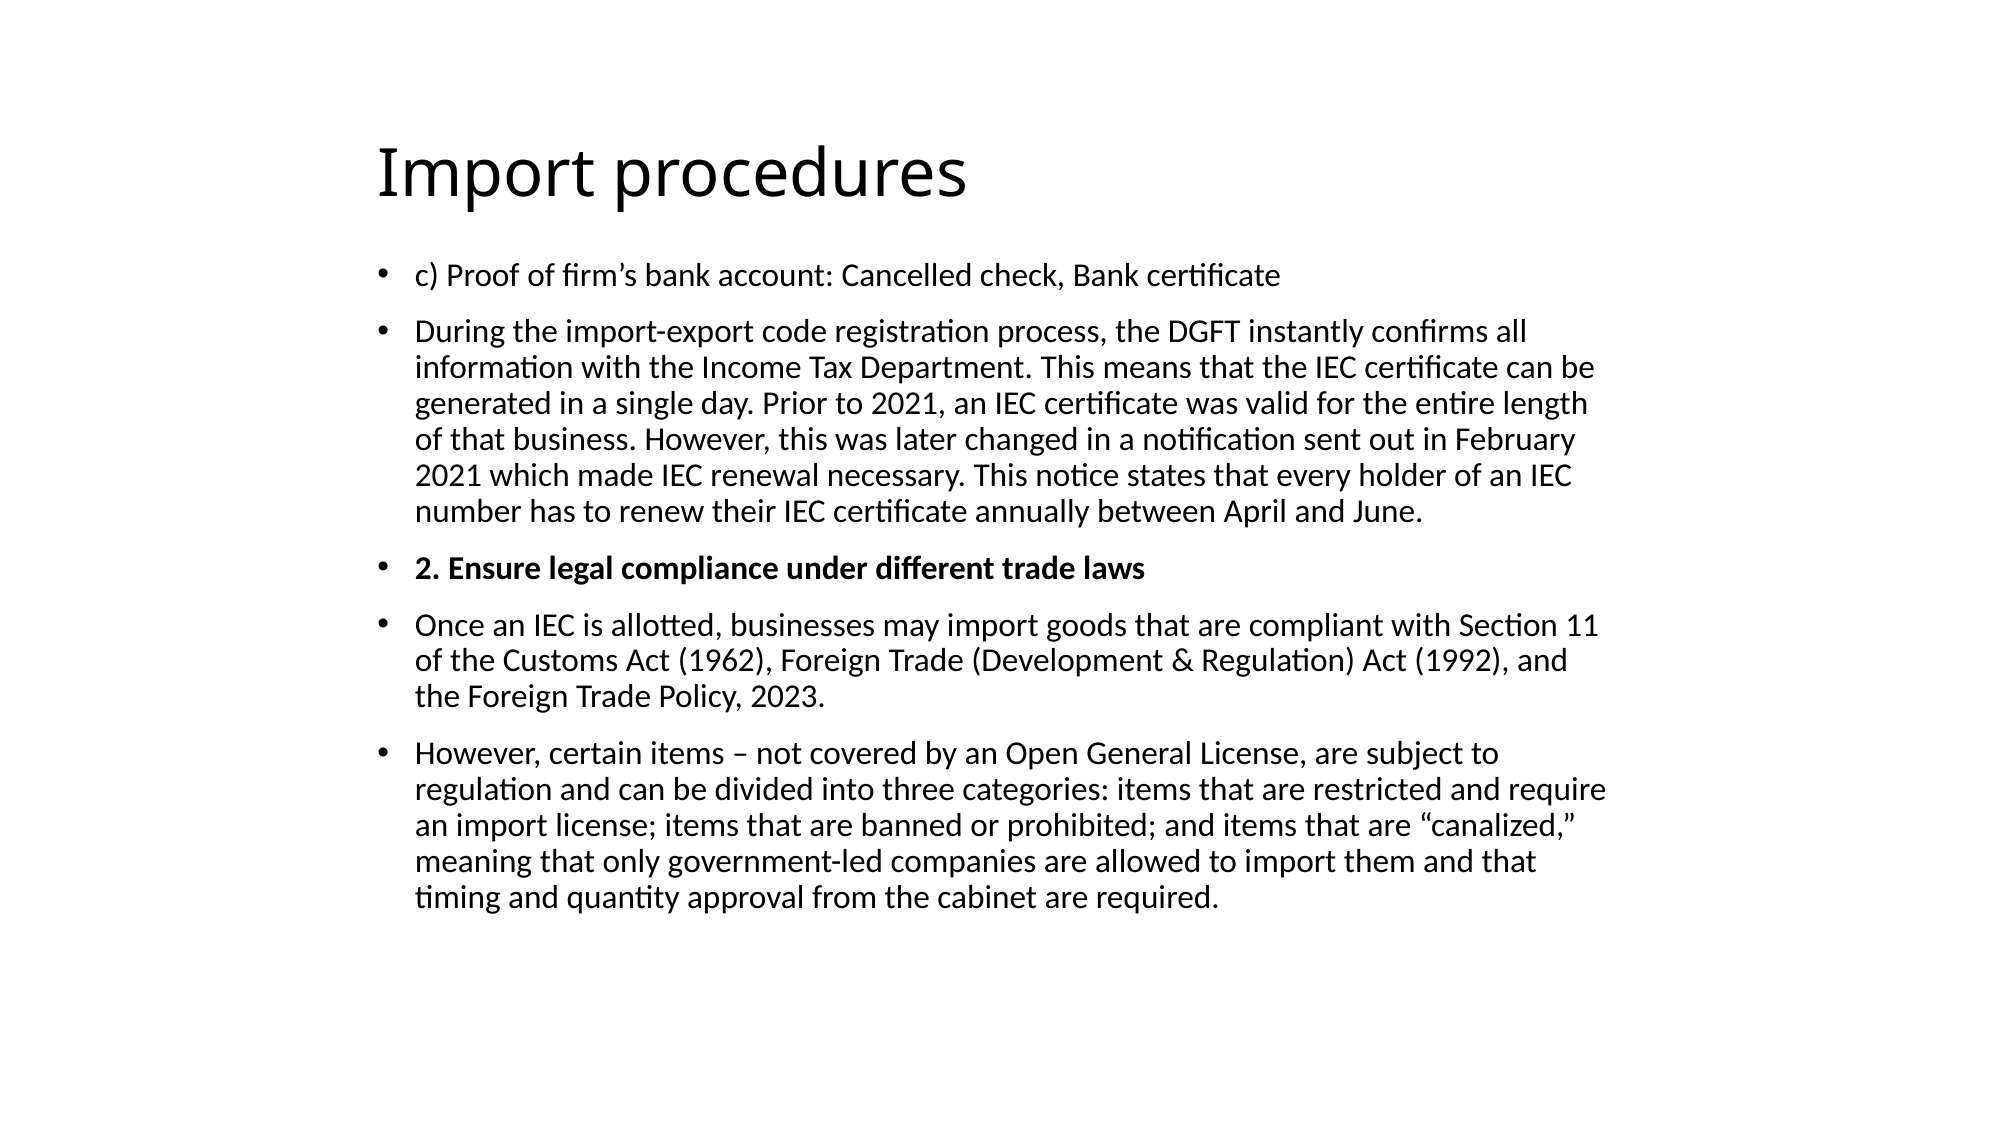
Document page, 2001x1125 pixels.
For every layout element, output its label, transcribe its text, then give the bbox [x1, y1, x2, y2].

list c) Proof of firm’s bank account: Cancelled check, Bank certificate During the import-export code registration process, the DGFT instantly confirms all information with the Income Tax Department. This means that the IEC certificate can be generated in a single day. Prior to 2021, an IEC certificate was valid for the entire length of that business. However, this was later changed in a notification sent out in February 2021 which made IEC renewal necessary. This notice states that every holder of an IEC number has to renew their IEC certificate annually between April and June. 2. Ensure legal compliance under different trade laws Once an IEC is allotted, businesses may import goods that are compliant with Section 11 of the Customs Act (1962), Foreign Trade (Development & Regulation) Act (1992), and the Foreign Trade Policy, 2023. However, certain items – not covered by an Open General License, are subject to regulation and can be divided into three categories: items that are restricted and require an import license; items that are banned or prohibited; and items that are “canalized,” meaning that only government-led companies are allowed to import them and that timing and quantity approval from the cabinet are required. [362, 249, 1638, 1000]
title Import procedures [362, 99, 1638, 249]
